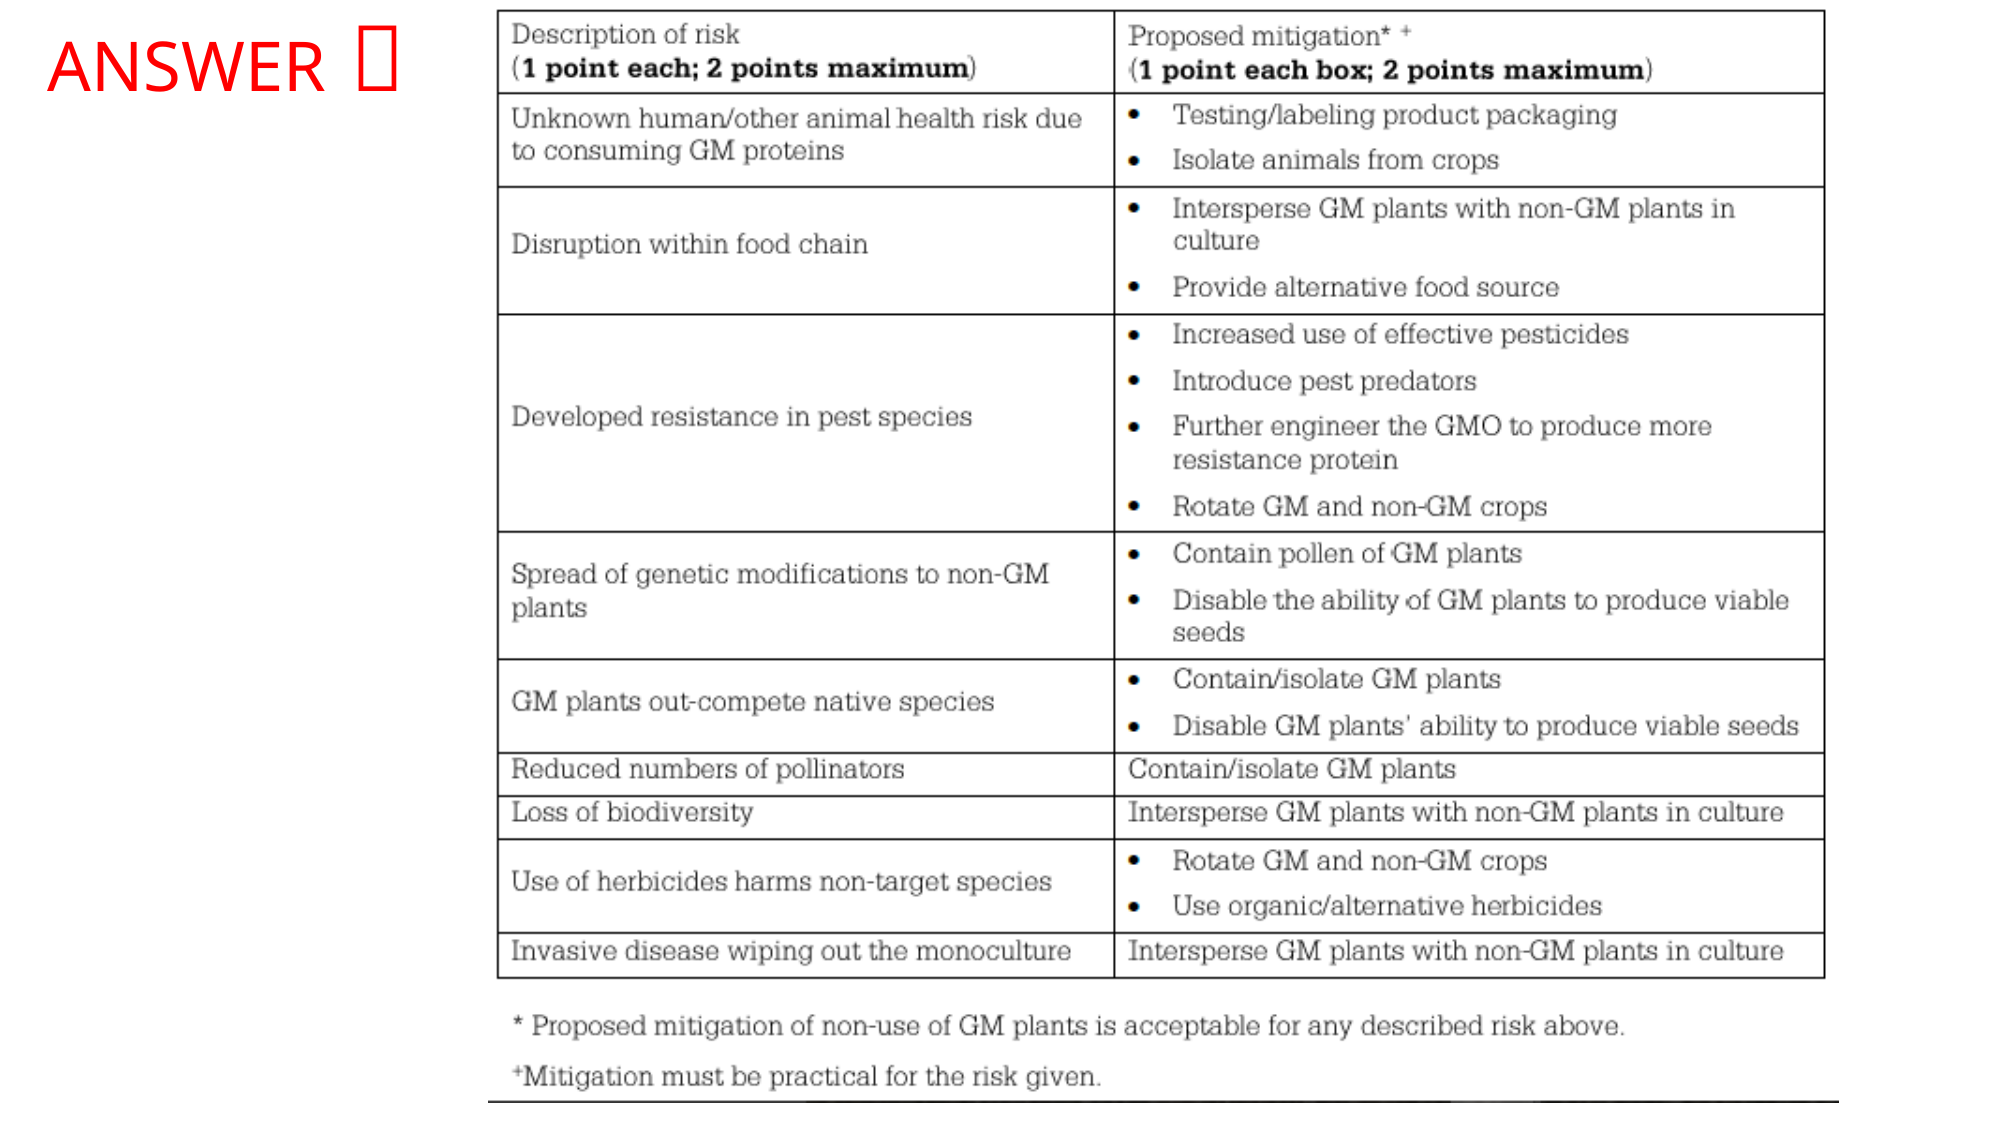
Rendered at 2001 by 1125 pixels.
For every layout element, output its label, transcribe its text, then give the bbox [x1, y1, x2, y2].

text_box ANSWER  [32, 0, 488, 123]
picture [488, 0, 1839, 1103]
